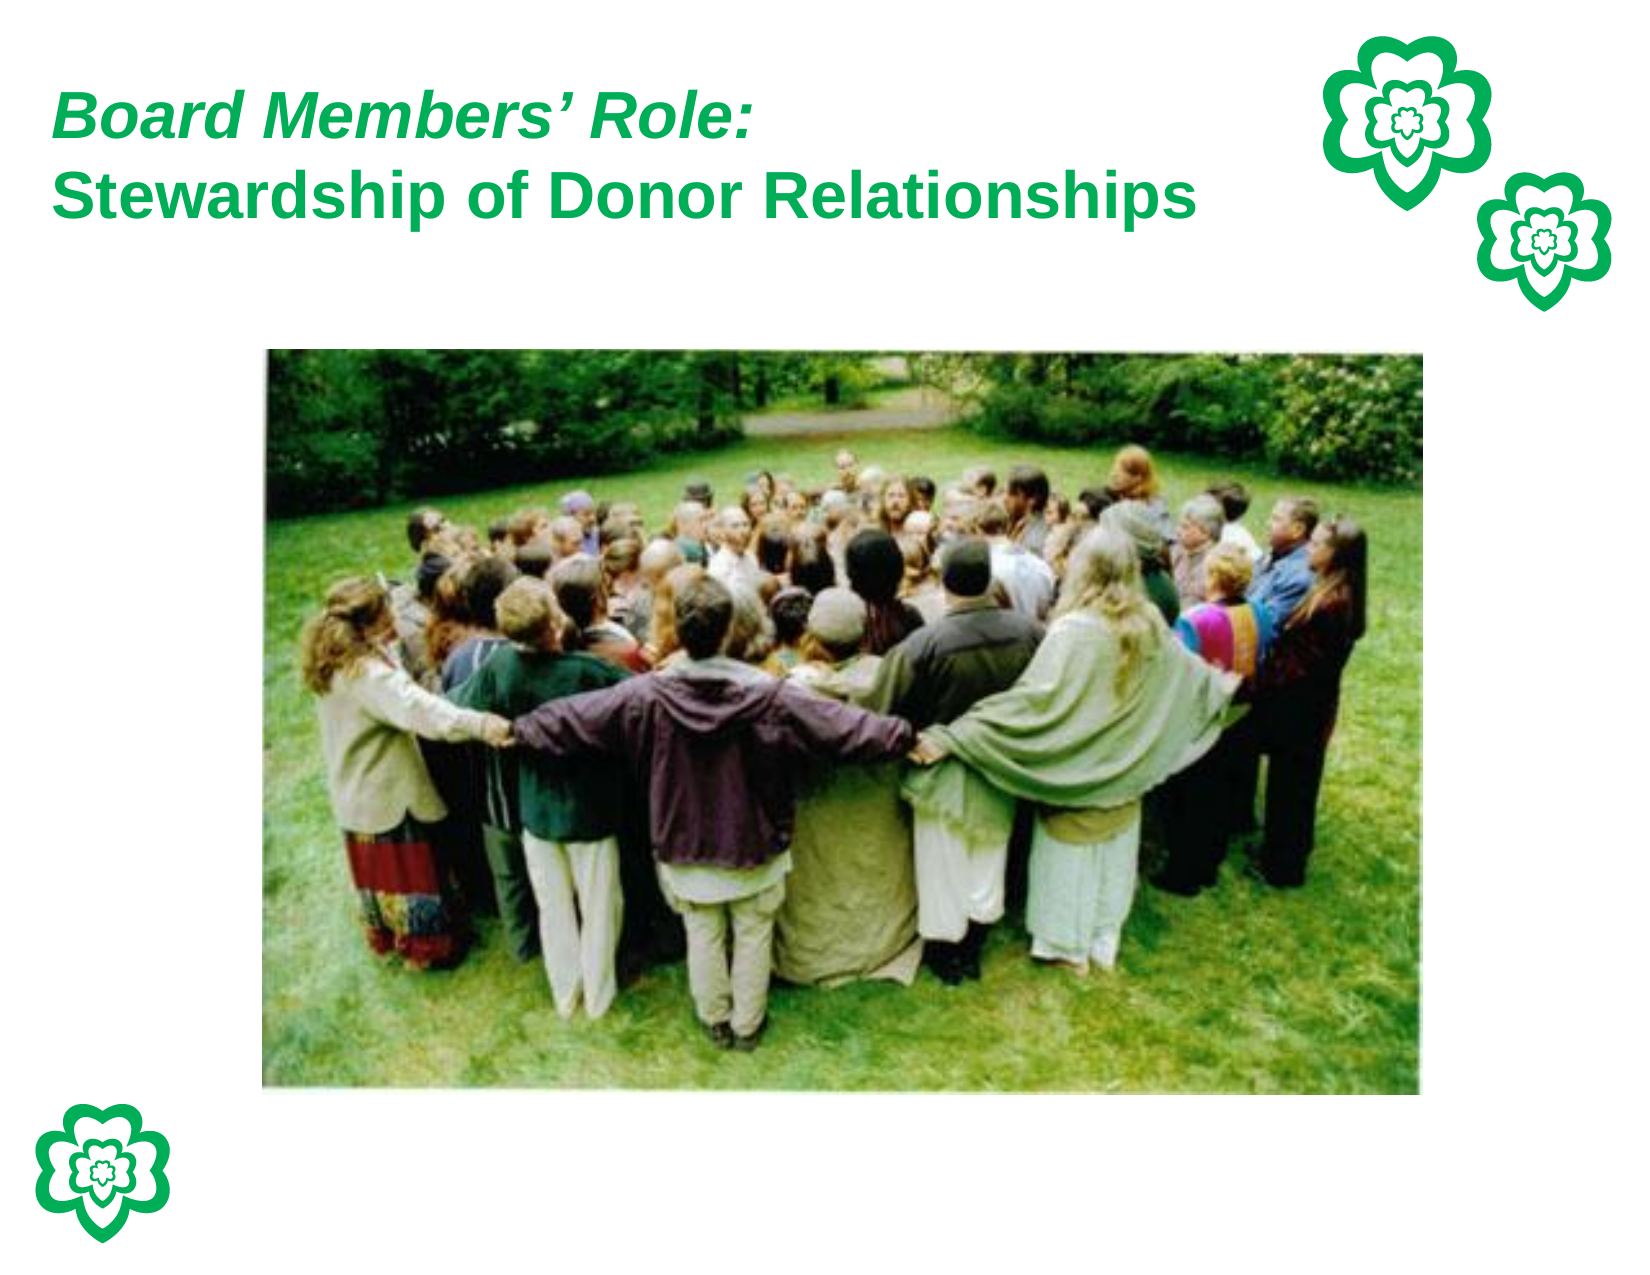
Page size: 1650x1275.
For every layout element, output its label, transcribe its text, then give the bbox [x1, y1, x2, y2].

title Board Members’ Role: Stewardship of Donor Relationships [36, 64, 1305, 215]
picture [0, 0, 1650, 1275]
